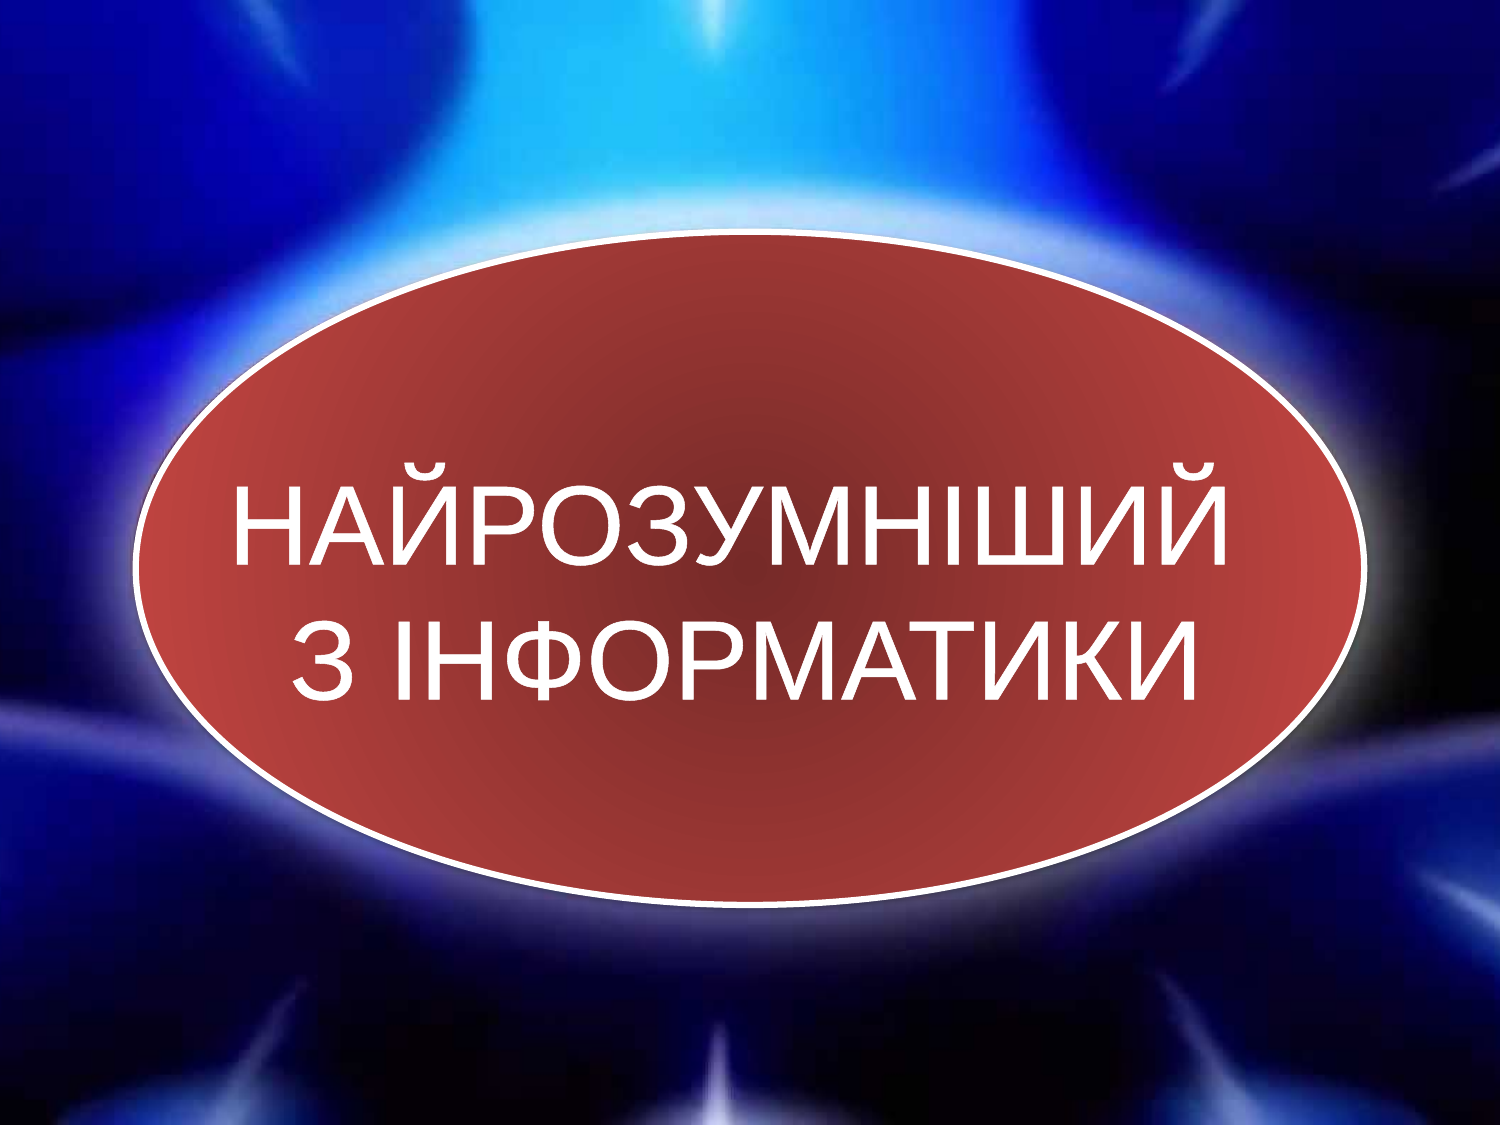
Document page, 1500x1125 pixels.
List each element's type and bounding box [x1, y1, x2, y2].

text_box [0, 0, 1500, 1125]
